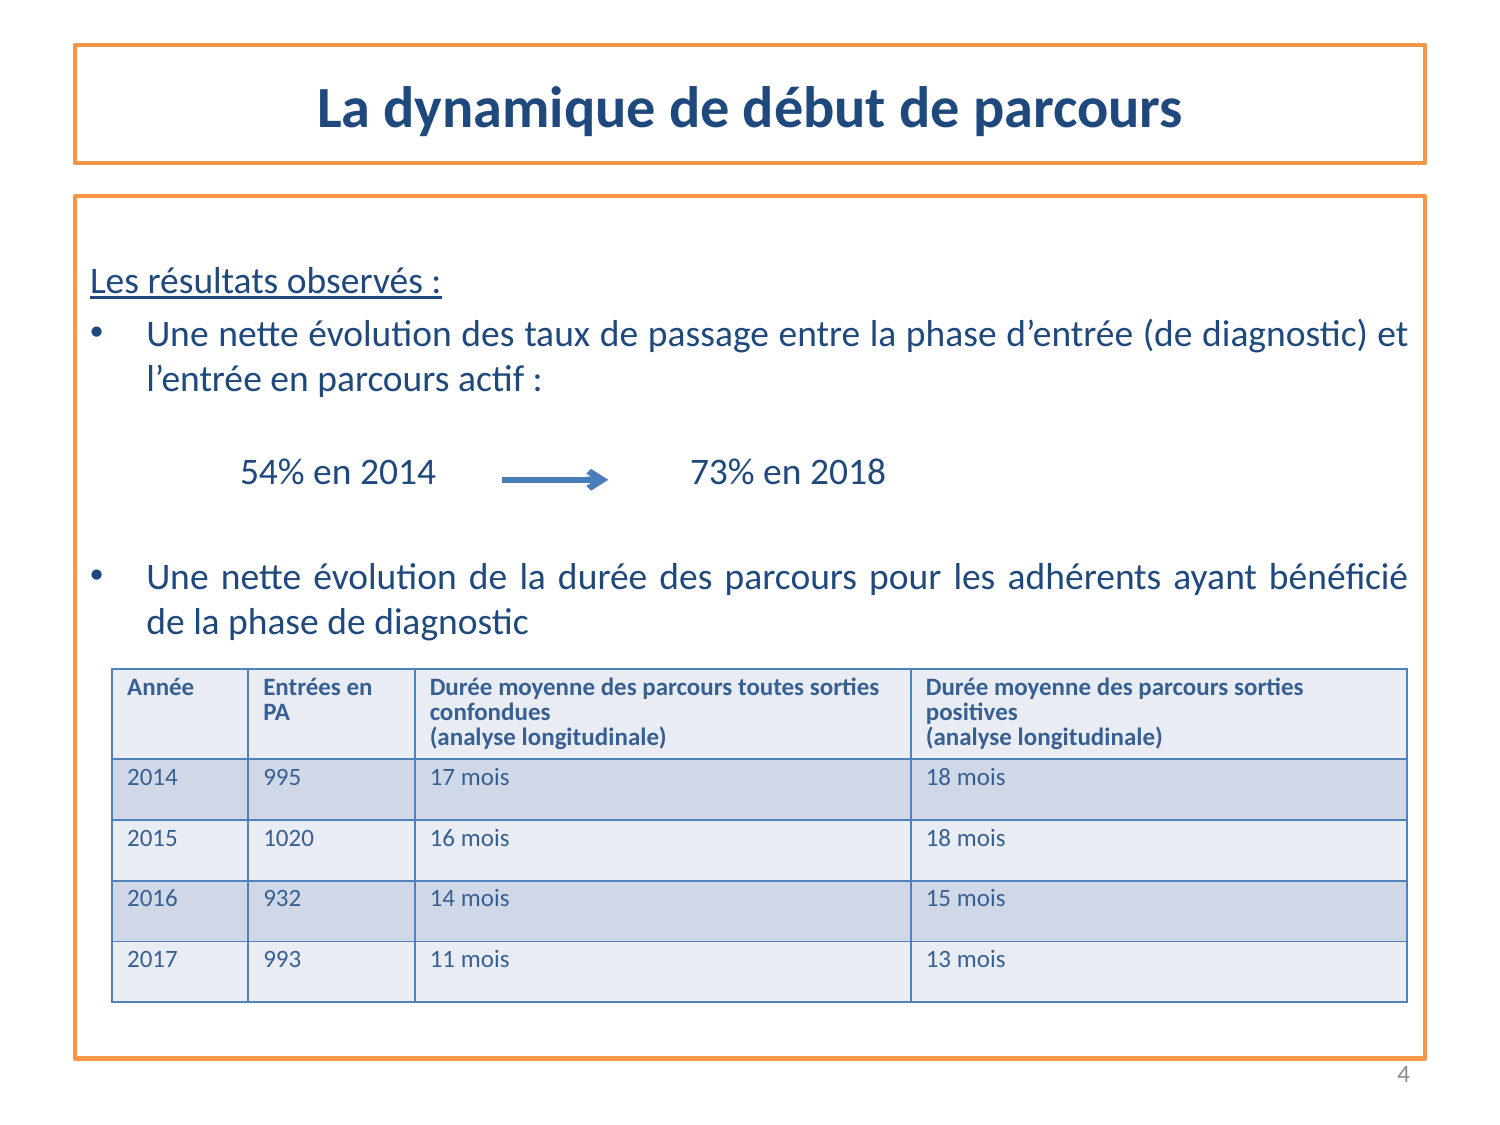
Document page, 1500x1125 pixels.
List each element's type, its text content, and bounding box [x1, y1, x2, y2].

table_cell 11 mois [416, 942, 910, 1001]
table_header Année [113, 670, 247, 758]
table_cell 2015 [113, 821, 247, 880]
list Les résultats observés : Une nette évolution des taux de passage entre la phase d’entrée (de diagnostic) et l’entrée en parcours actif : 54% en 2014 73% en 2018 Une nette évolution de la durée des parcours pour les adhérents ayant bénéficié de la phase de diagnostic [73, 194, 1427, 1061]
table_cell 18 mois [912, 821, 1406, 880]
table_header Entrées en PA [249, 670, 414, 758]
table_cell 16 mois [416, 821, 910, 880]
table_cell 993 [249, 942, 414, 1001]
table_cell 932 [249, 882, 414, 941]
table_cell 2014 [113, 760, 247, 819]
table_cell 18 mois [912, 760, 1406, 819]
table_header Durée moyenne des parcours sorties positives (analyse longitudinale) [912, 670, 1406, 758]
table_cell 17 mois [416, 760, 910, 819]
table_header Durée moyenne des parcours toutes sorties confondues (analyse longitudinale) [416, 670, 910, 758]
table_cell 13 mois [912, 942, 1406, 1001]
table_cell 1020 [249, 821, 414, 880]
table_cell 2016 [113, 882, 247, 941]
table_cell 995 [249, 760, 414, 819]
table_cell 14 mois [416, 882, 910, 941]
table_cell 2017 [113, 942, 247, 1001]
table_cell 15 mois [912, 882, 1406, 941]
title La dynamique de début de parcours [73, 43, 1427, 165]
slide_number 4 [1074, 1042, 1425, 1103]
